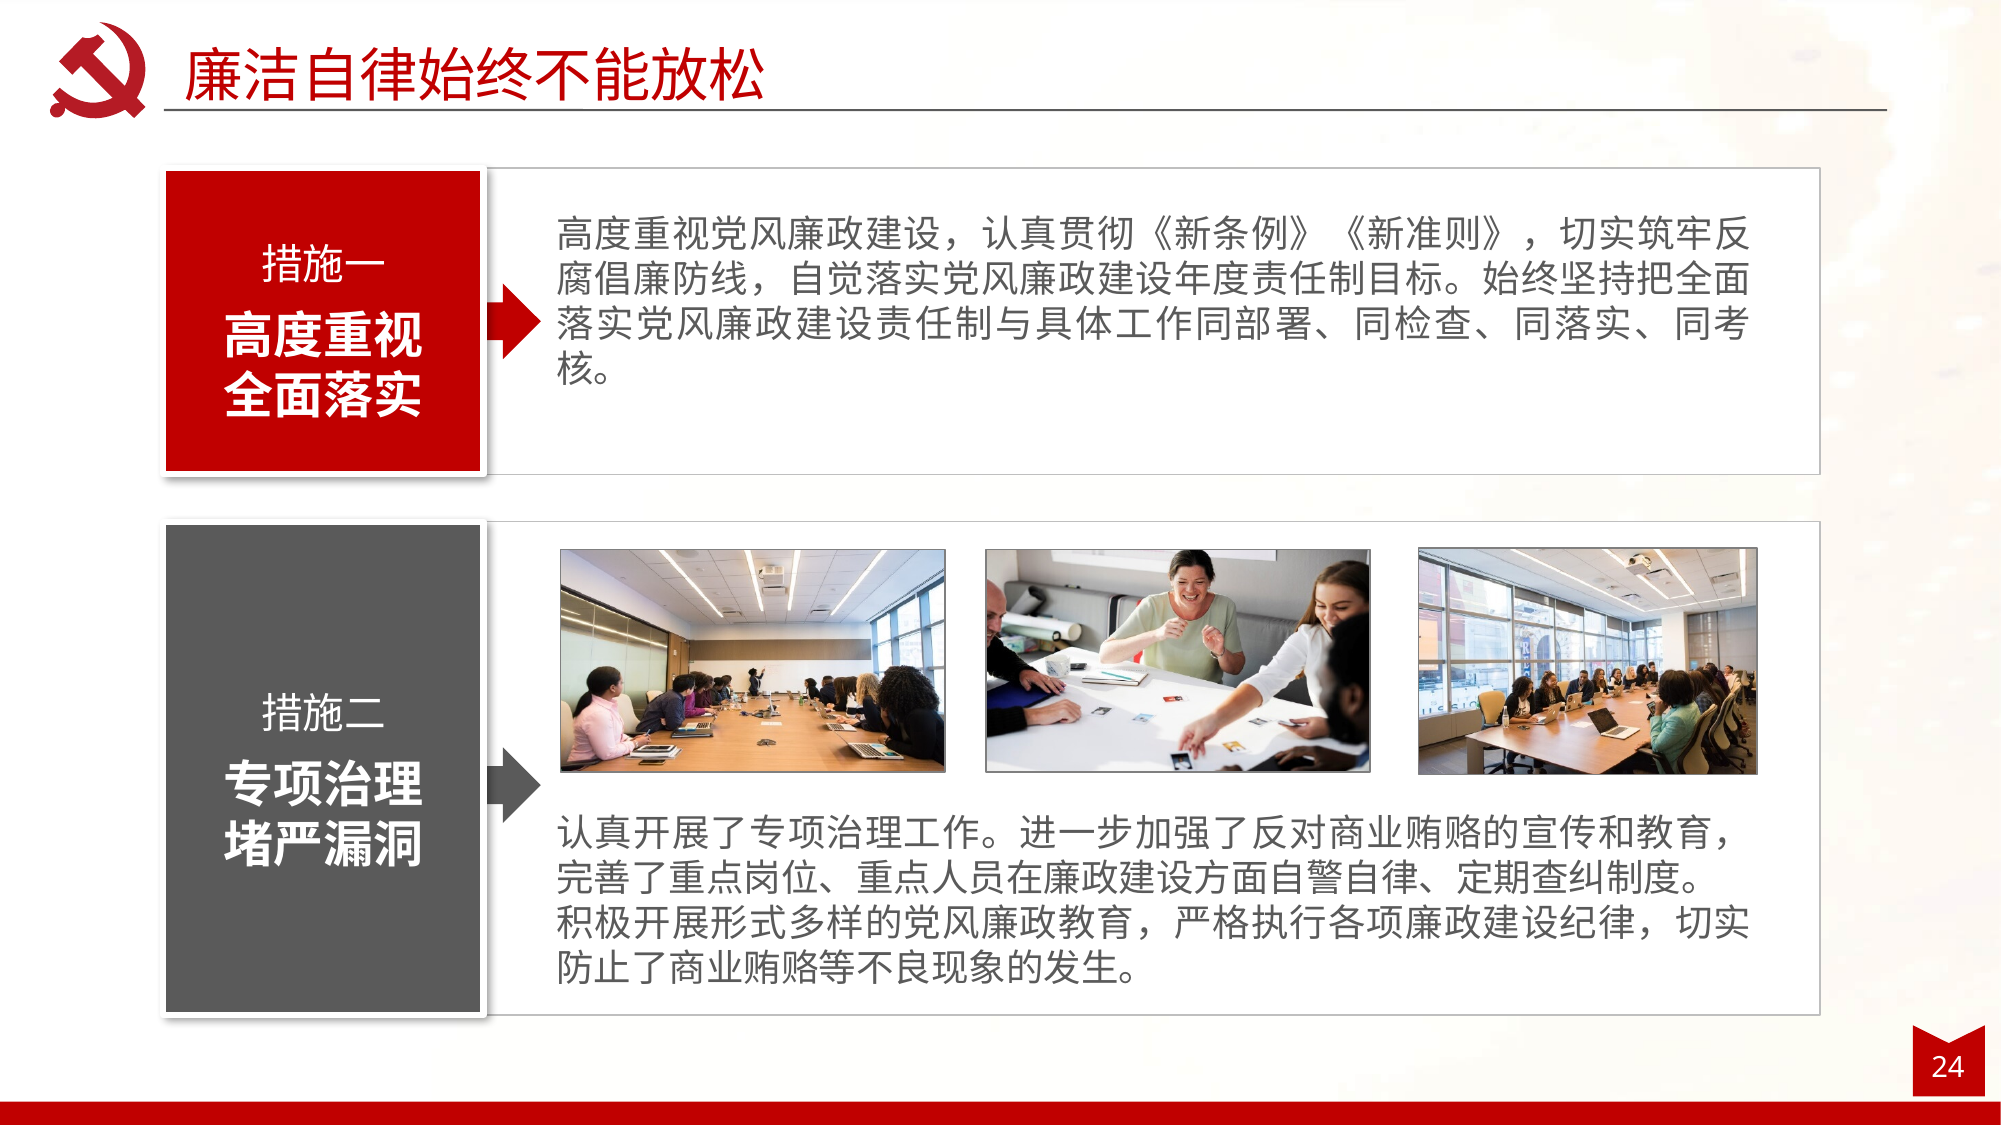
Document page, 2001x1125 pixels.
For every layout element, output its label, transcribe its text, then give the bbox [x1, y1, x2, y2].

text_box [494, 747, 541, 824]
text_box [986, 549, 1371, 772]
text_box [494, 283, 541, 360]
text_box [163, 168, 484, 475]
text_box [49, 22, 146, 119]
text_box 高度重视党风廉政建设，认真贯彻《新条例》《新准则》，切实筑牢反腐倡廉防线，自觉落实党风廉政建设年度责任制目标。始终坚持把全面落实党风廉政建设责任制与具体工作同部署、同检查、同落实、同考核。 [541, 202, 1767, 398]
picture [0, 0, 2001, 1101]
text_box 专项治理堵严漏洞 [205, 744, 442, 880]
text_box 措施二 [205, 678, 442, 744]
text_box 高度重视 全面落实 [205, 296, 442, 431]
text_box [490, 521, 1821, 1016]
text_box [560, 549, 945, 772]
text_box 廉洁自律始终不能放松 [169, 111, 1573, 116]
text_box 措施一 [205, 230, 442, 296]
text_box 廉洁自律始终不能放松 [169, 29, 1573, 110]
text_box 认真开展了专项治理工作。进一步加强了反对商业贿赂的宣传和教育，完善了重点岗位、重点人员在廉政建设方面自警自律、定期查纠制度。 积极开展形式多样的党风廉政教育，严格执行各项廉政建设纪律，切实防止了商业贿赂等不良现象的发生。 [541, 801, 1767, 996]
text_box [490, 168, 1821, 475]
text_box [163, 521, 484, 1016]
